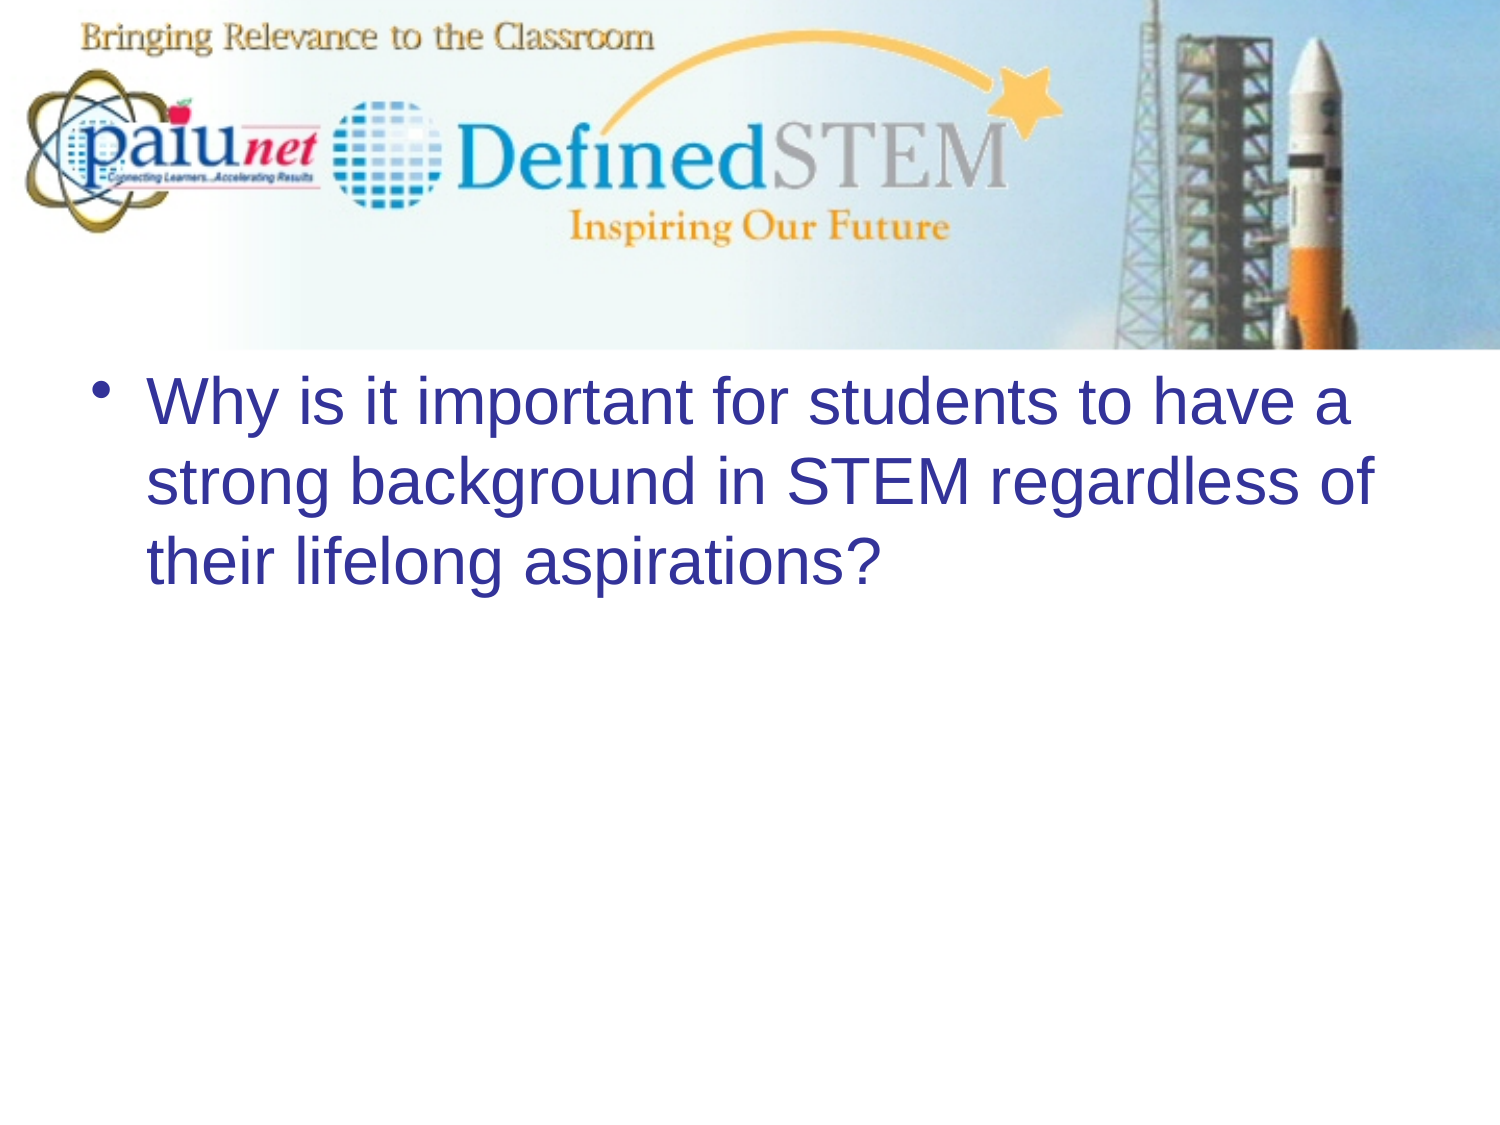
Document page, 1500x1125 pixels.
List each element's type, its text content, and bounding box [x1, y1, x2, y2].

picture [0, 0, 1500, 365]
list Why is it important for students to have a strong background in STEM regardless of their lifelong aspirations? [74, 349, 1426, 1006]
